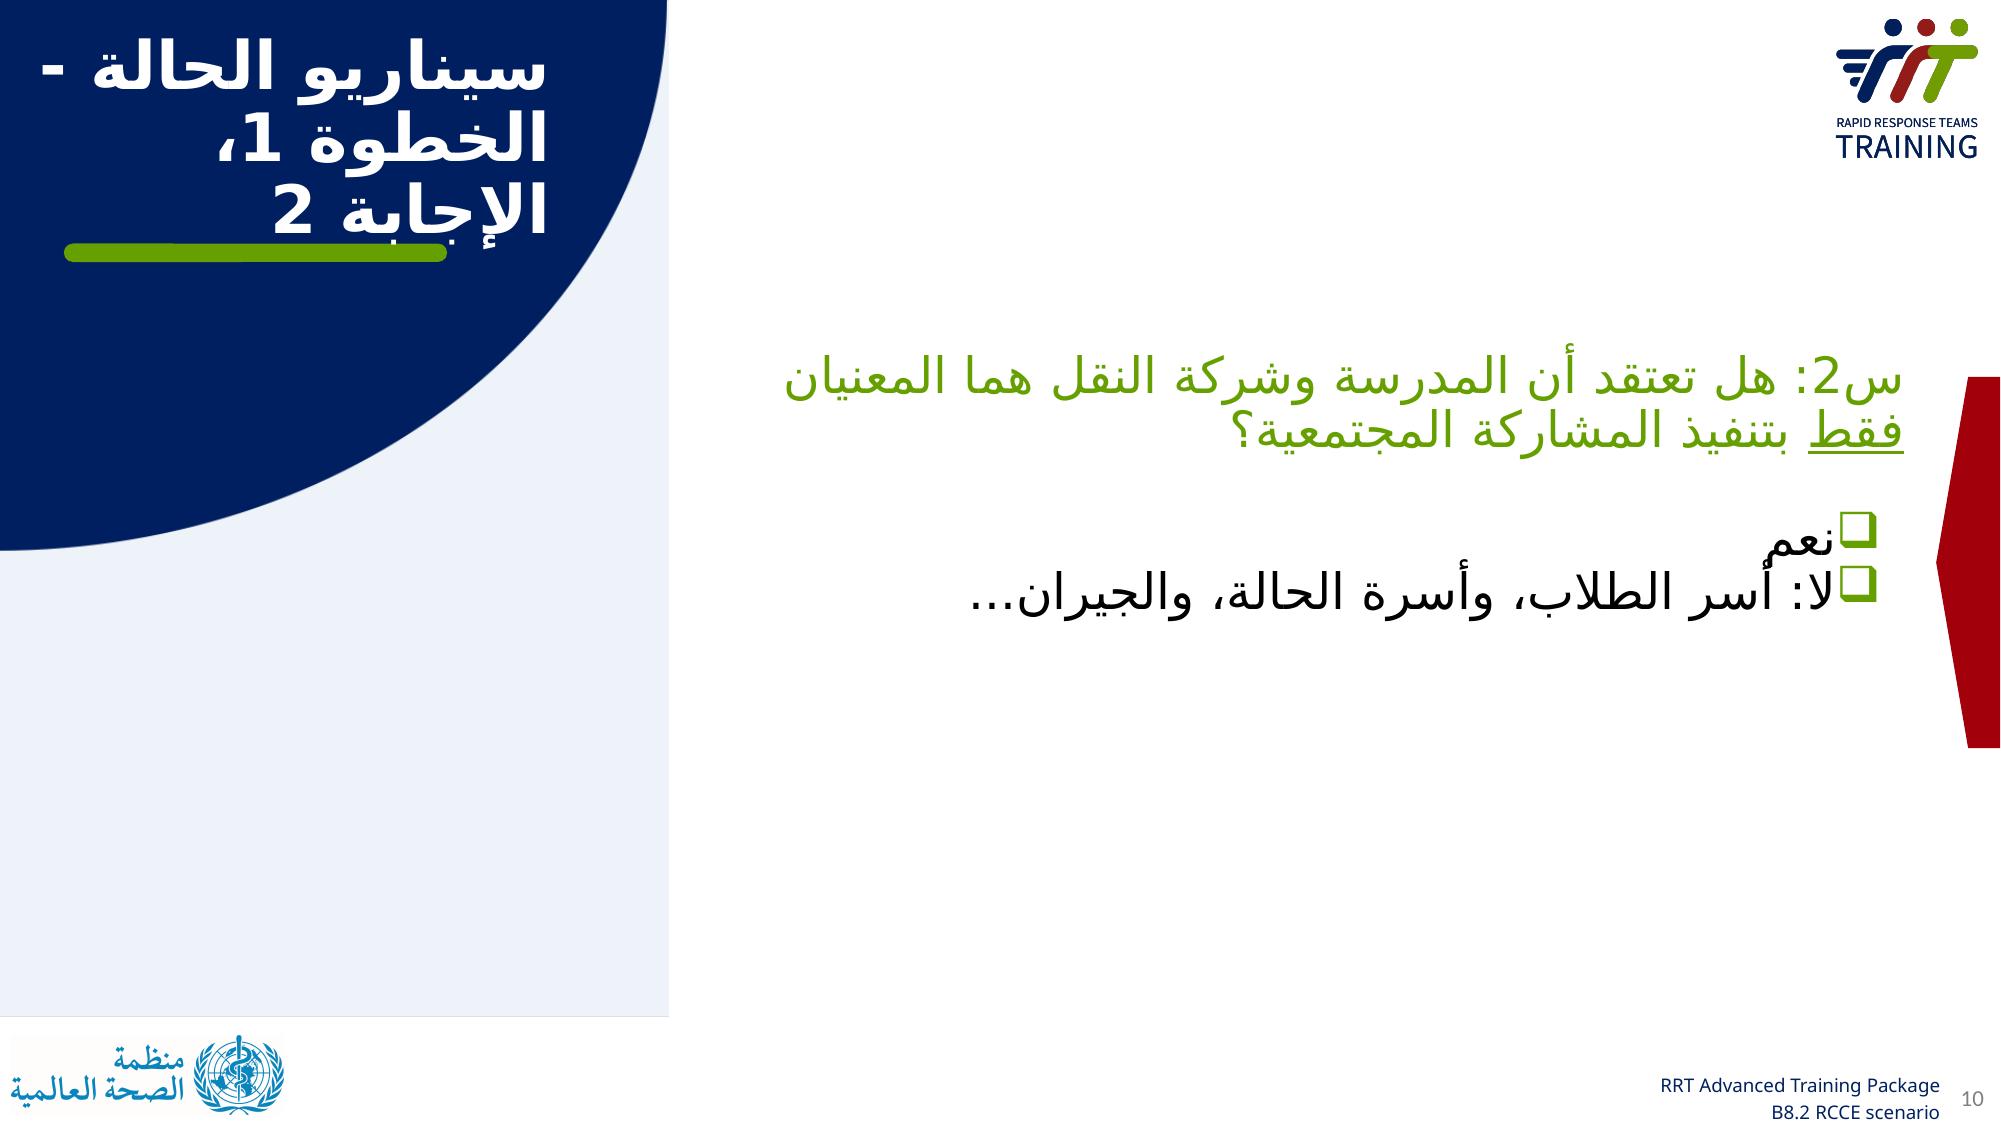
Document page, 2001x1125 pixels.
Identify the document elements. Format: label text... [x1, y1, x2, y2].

picture [241, 1050, 247, 1059]
text_box سيناريو الحالة - الخطوة 1، الإجابة 2 [0, 109, 551, 248]
picture [11, 1035, 284, 1115]
picture [1835, 19, 1978, 167]
picture [0, 0, 669, 1018]
list س2: هل تعتقد أن المدرسة وشركة النقل هما المعنيان فقط بتنفيذ المشاركة المجتمعية؟ نعم لا: أسر الطلاب، وأسرة الحالة، والجيران... [676, 414, 1913, 734]
